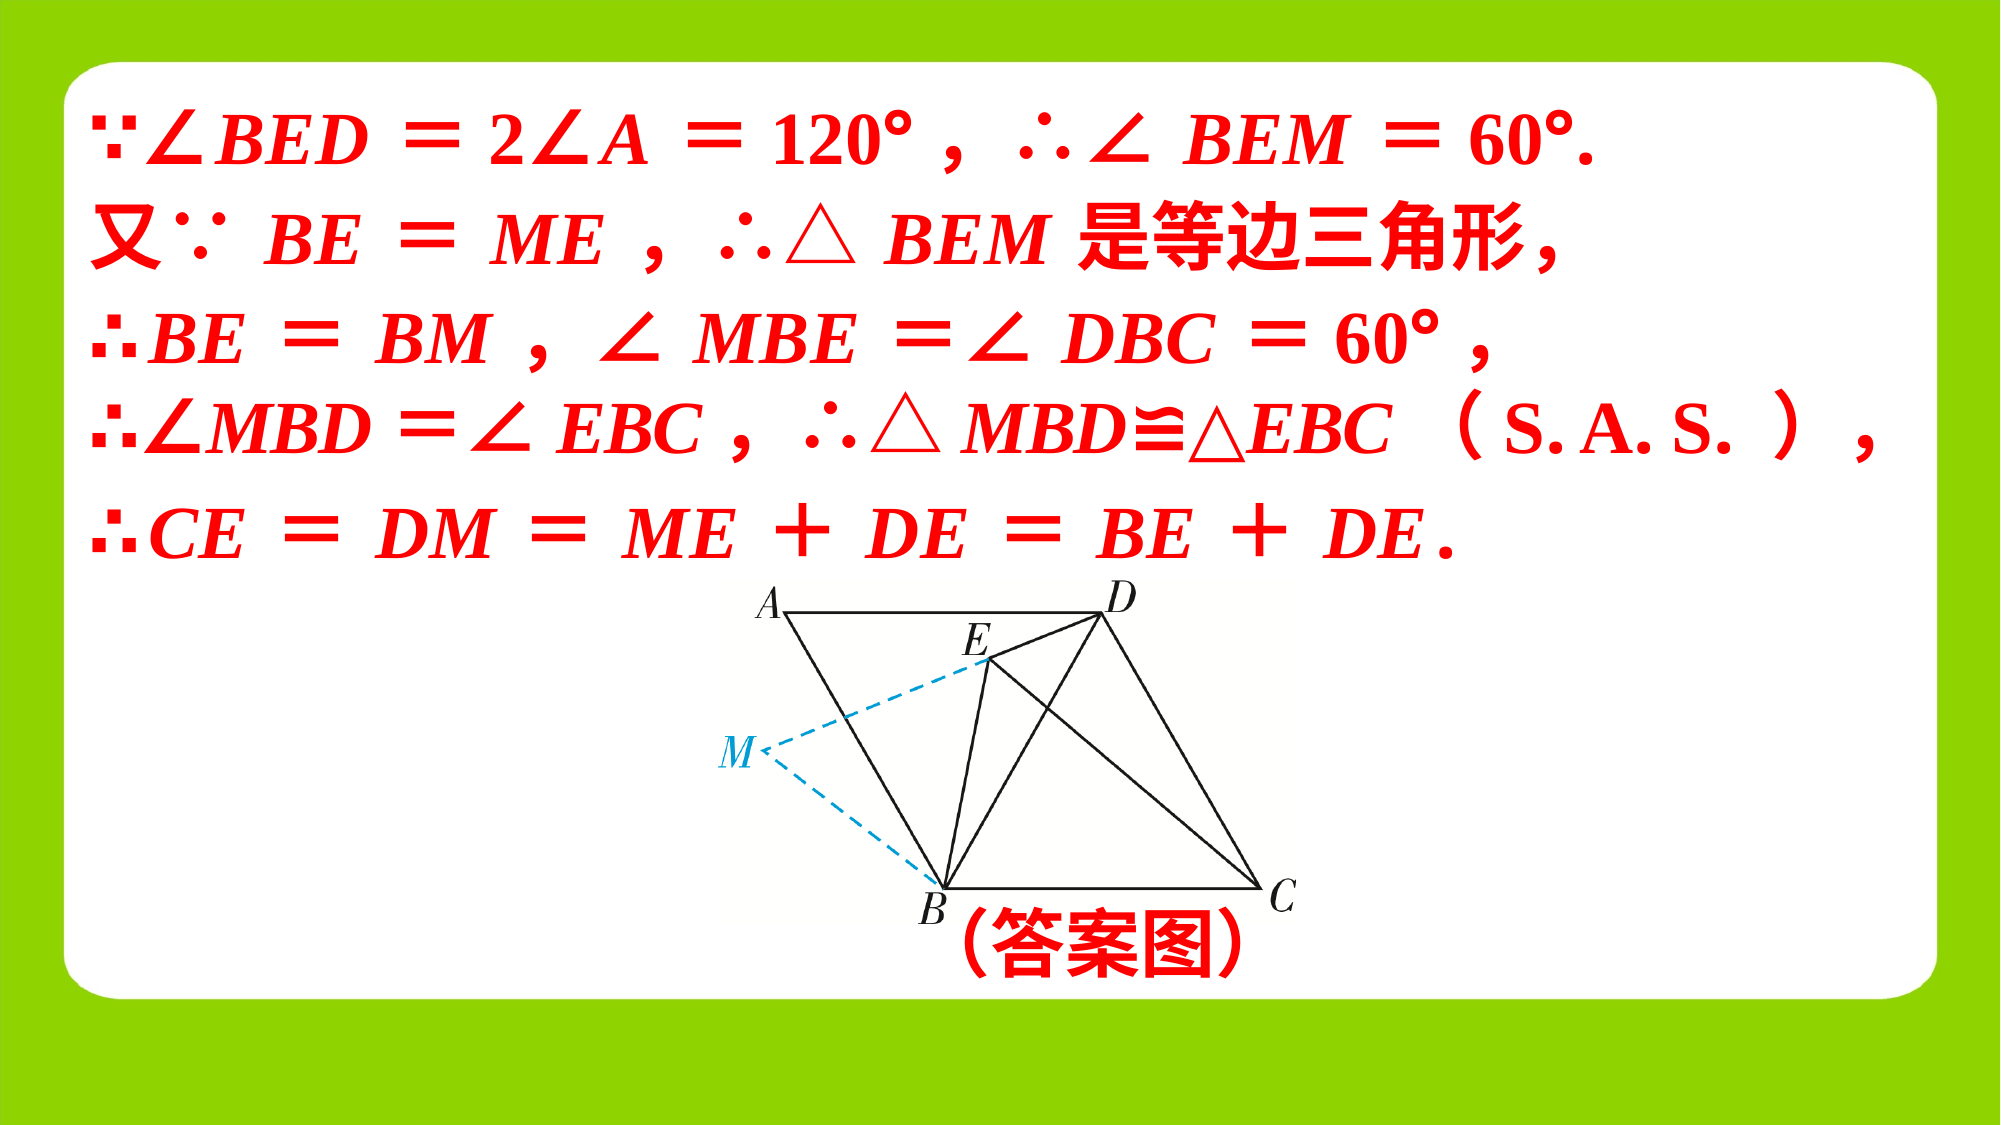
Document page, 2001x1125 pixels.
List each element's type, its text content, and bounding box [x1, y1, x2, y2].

text_box 又∵BE＝ME，∴△BEM是等边三角形， [88, 189, 1497, 281]
text_box ∴CE＝DM＝ME＋DE＝BE＋DE. [88, 483, 1349, 575]
text_box （答案图） [915, 924, 1296, 988]
text_box ∴BE＝BM，∠MBE＝∠DBC＝60°， [88, 288, 1455, 380]
text_box ∴∠MBD＝∠EBC，∴△MBD≌△EBC（S. A. S. ）， [88, 378, 1974, 561]
picture [0, 0, 2001, 1125]
text_box ∵∠BED＝2∠A＝120°，∴∠BEM＝60°. [88, 90, 1612, 181]
